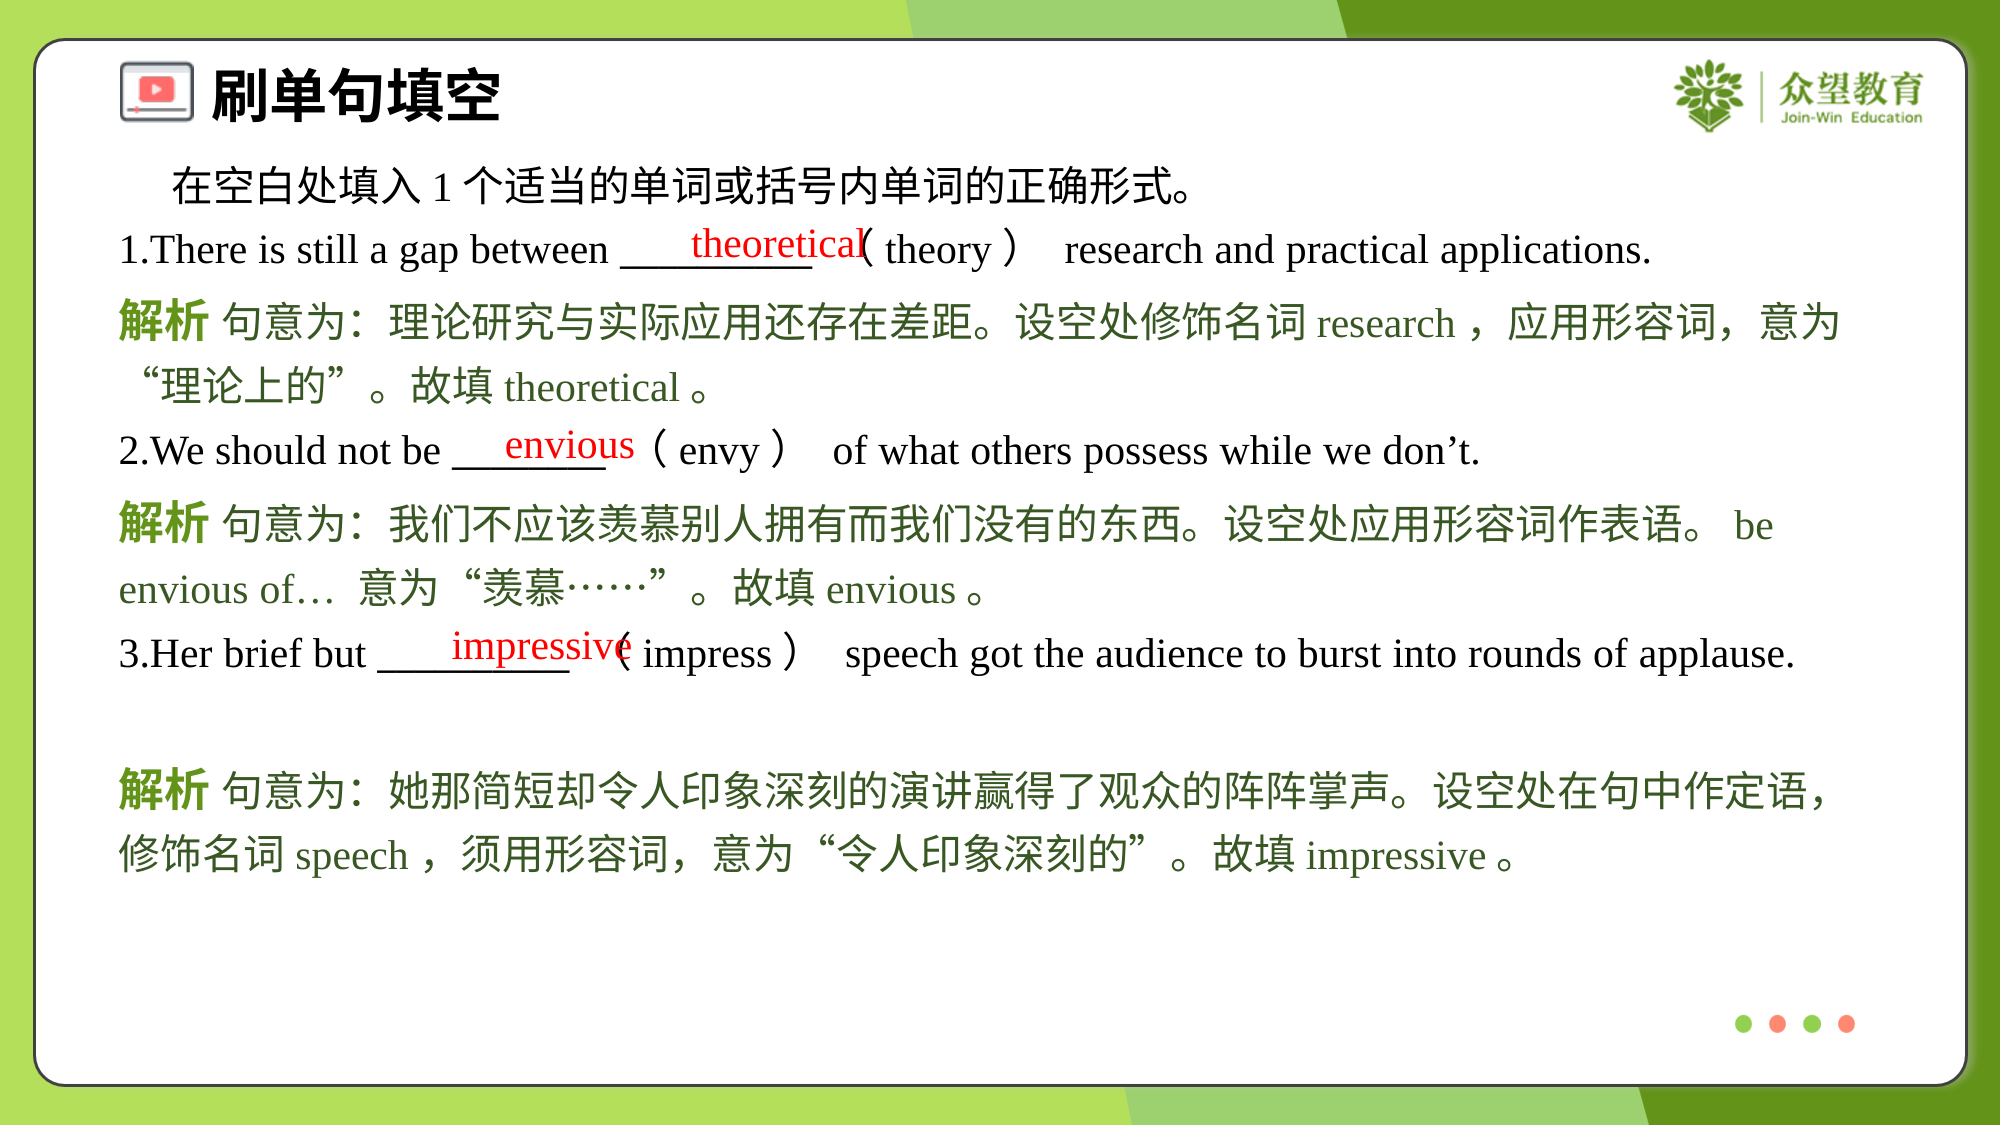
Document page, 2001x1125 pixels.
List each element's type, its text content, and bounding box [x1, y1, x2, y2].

text_box 3.Her brief but __________ （impress） speech got the audience to burst into rounds of applause. [118, 613, 1883, 734]
text_box 2.We should not be ________ （envy） of what others possess while we don’t. [118, 410, 1883, 468]
text_box envious [500, 404, 640, 463]
text_box impressive [447, 605, 637, 663]
text_box 解析 句意为：理论研究与实际应用还存在差距。设空处修饰名词research，应用形容词，意为“理论上的”。故填theoretical。 [118, 278, 1883, 405]
text_box 解析 句意为：我们不应该羡慕别人拥有而我们没有的东西。设空处应用形容词作表语。be envious of… 意为“羡慕……”。故填envious。 [118, 480, 1883, 607]
text_box 在空白处填入1个适当的单词或括号内单词的正确形式。 1.There is still a gap between __________ （theory） research and practical applications. [118, 146, 1883, 267]
picture [0, 0, 2000, 1125]
text_box theoretical [686, 203, 872, 261]
text_box 解析 句意为：她那简短却令人印象深刻的演讲赢得了观众的阵阵掌声。设空处在句中作定语，修饰名词speech，须用形容词，意为“令人印象深刻的”。故填impressive。 [118, 746, 1883, 873]
